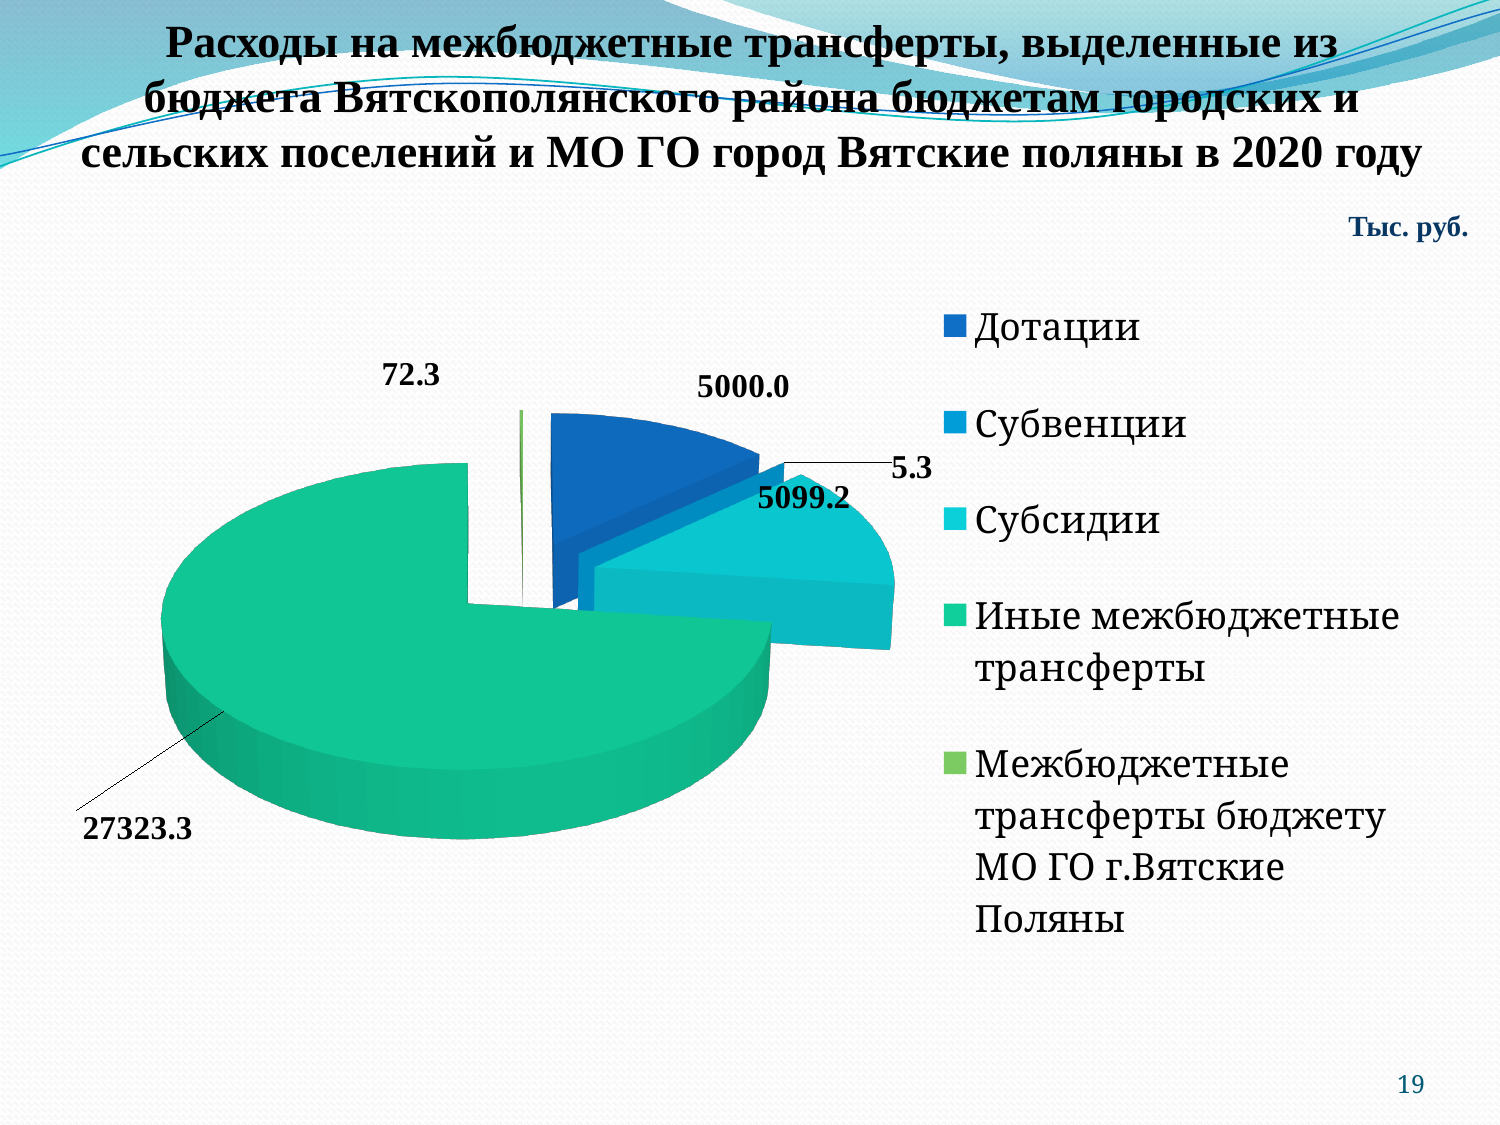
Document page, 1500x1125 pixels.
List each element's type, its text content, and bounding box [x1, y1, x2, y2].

chart [76, 144, 1436, 1024]
title Расходы на межбюджетные трансферты, выделенные из бюджета Вятскополянского района бюджетам городских и сельских поселений и МО ГО город Вятские поляны в 2020 году [76, 0, 1427, 144]
text_box Тыс. руб. [1436, 144, 1500, 297]
slide_number 19 [1299, 1042, 1425, 1103]
